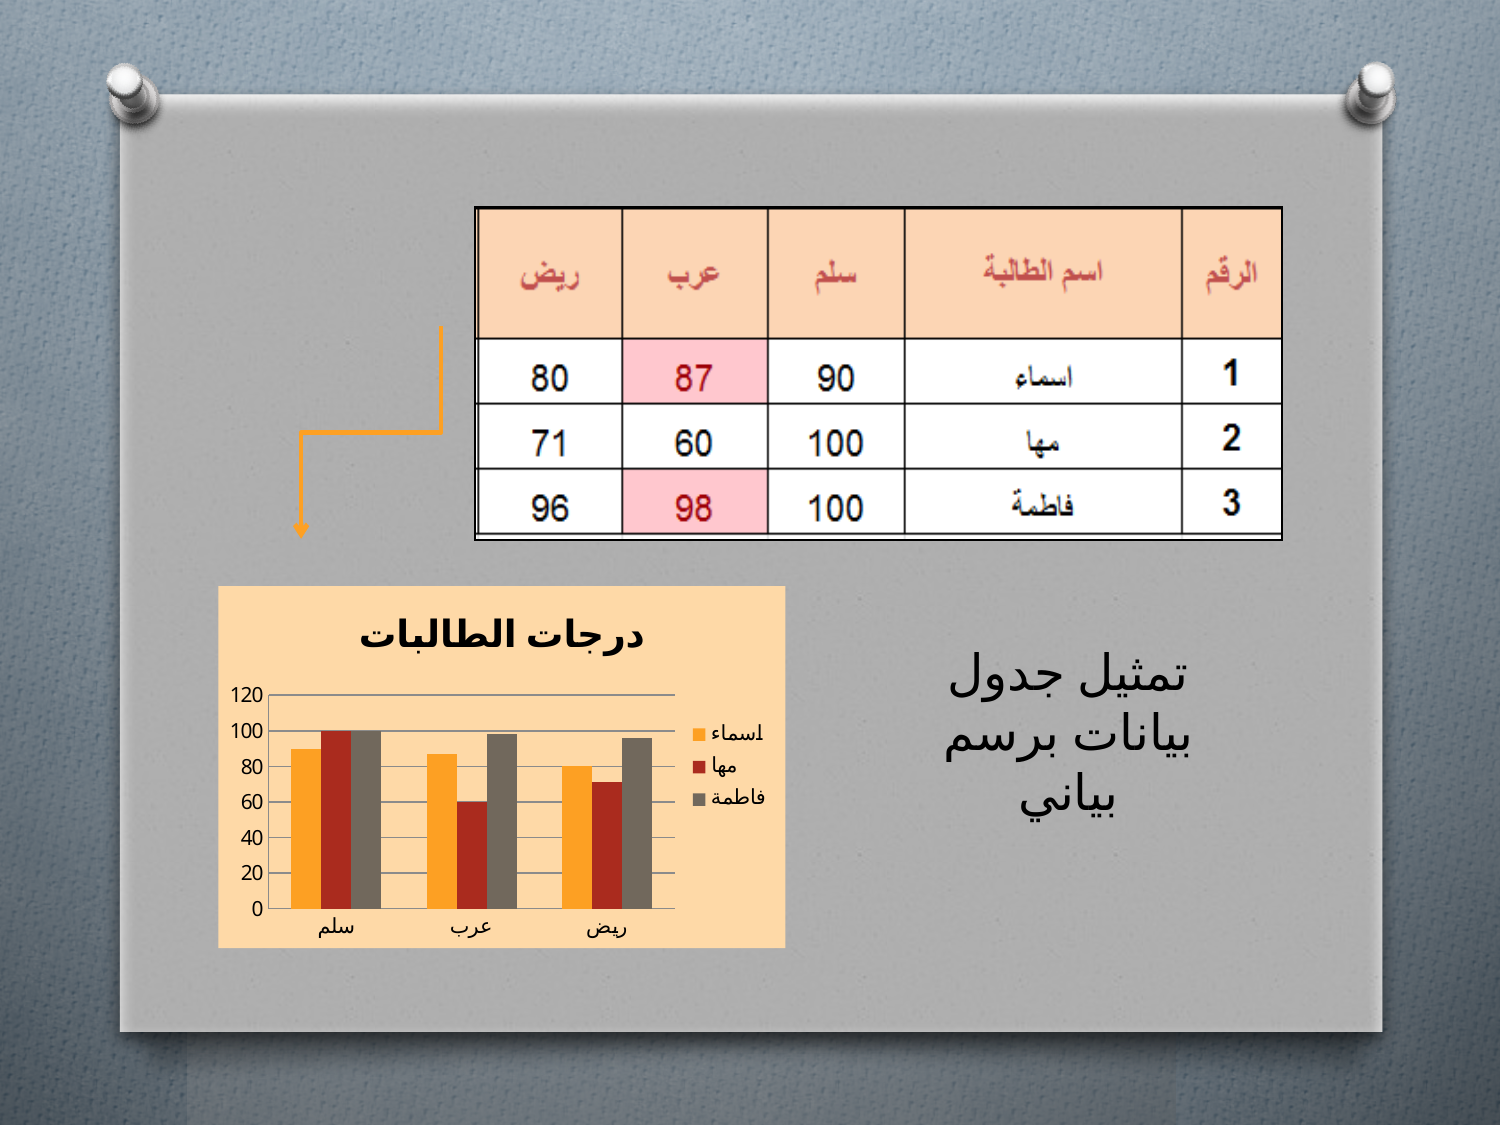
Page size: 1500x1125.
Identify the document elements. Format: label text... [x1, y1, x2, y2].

picture [75, 29, 198, 153]
picture [476, 207, 1281, 540]
text_box تمثيل جدول بيانات برسم بياني [878, 633, 1258, 829]
chart [218, 585, 786, 949]
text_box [264, 362, 478, 503]
picture [1317, 35, 1439, 156]
